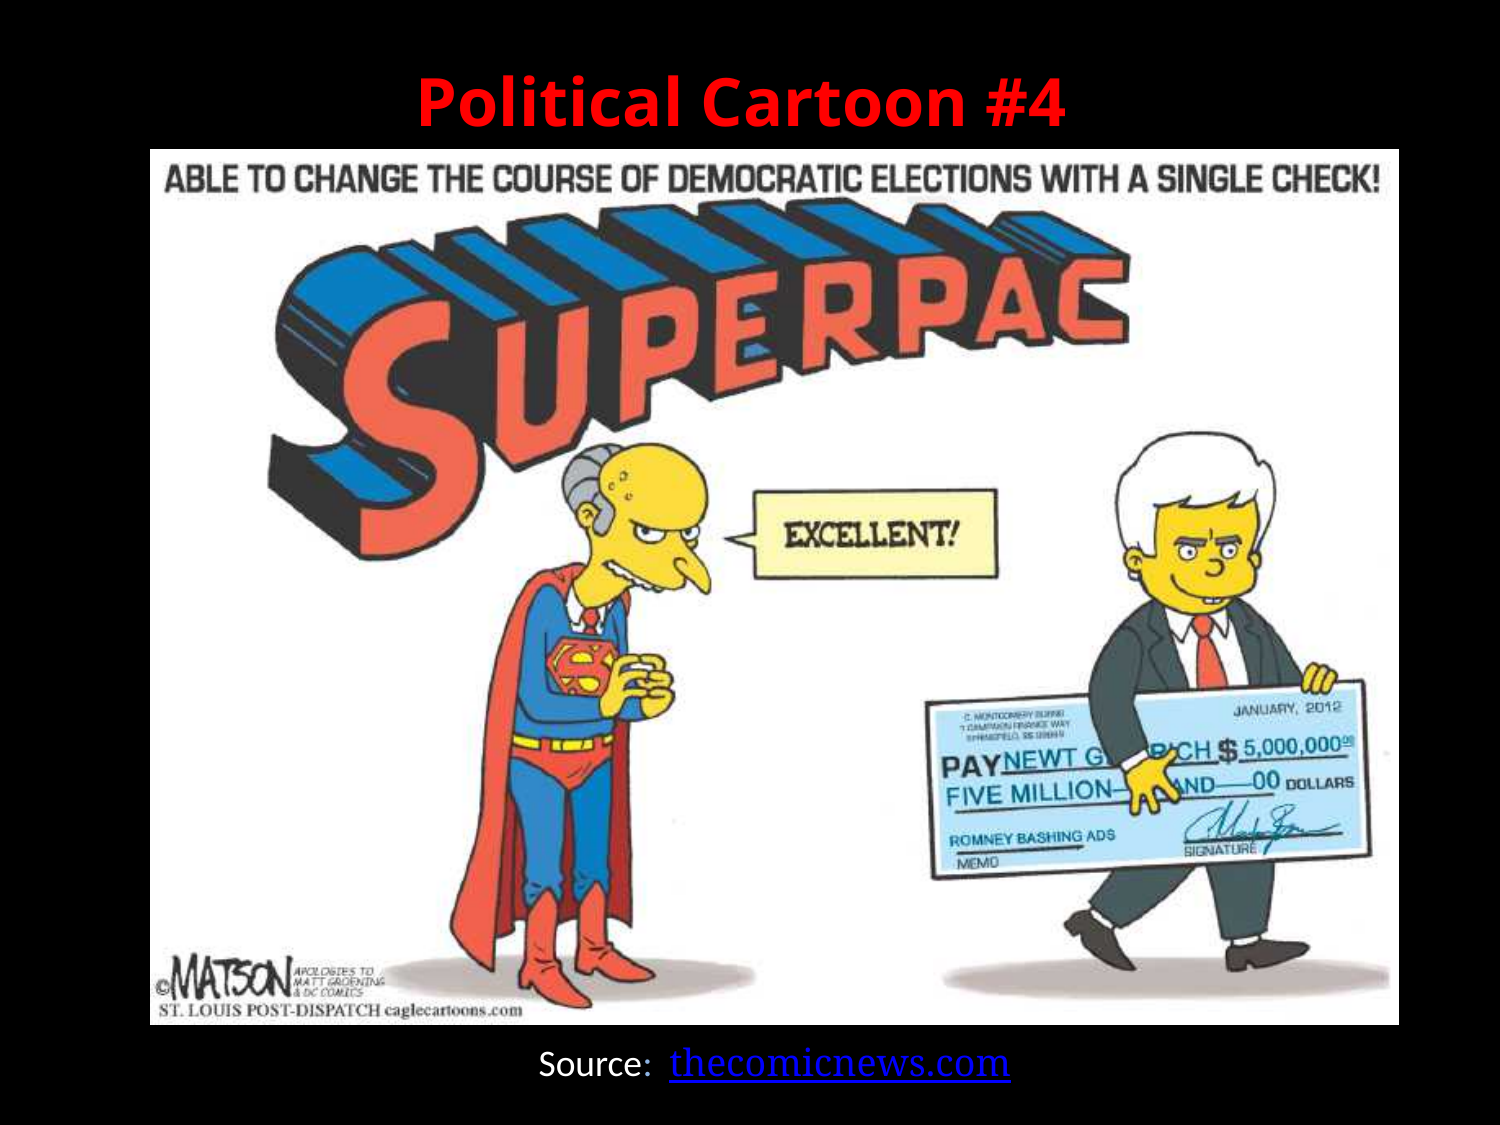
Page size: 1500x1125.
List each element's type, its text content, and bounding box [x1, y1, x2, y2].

picture [149, 149, 1400, 1026]
text_box Source: thecomicnews.com [112, 1049, 1438, 1125]
title Political Cartoon #4 [75, 24, 1409, 175]
